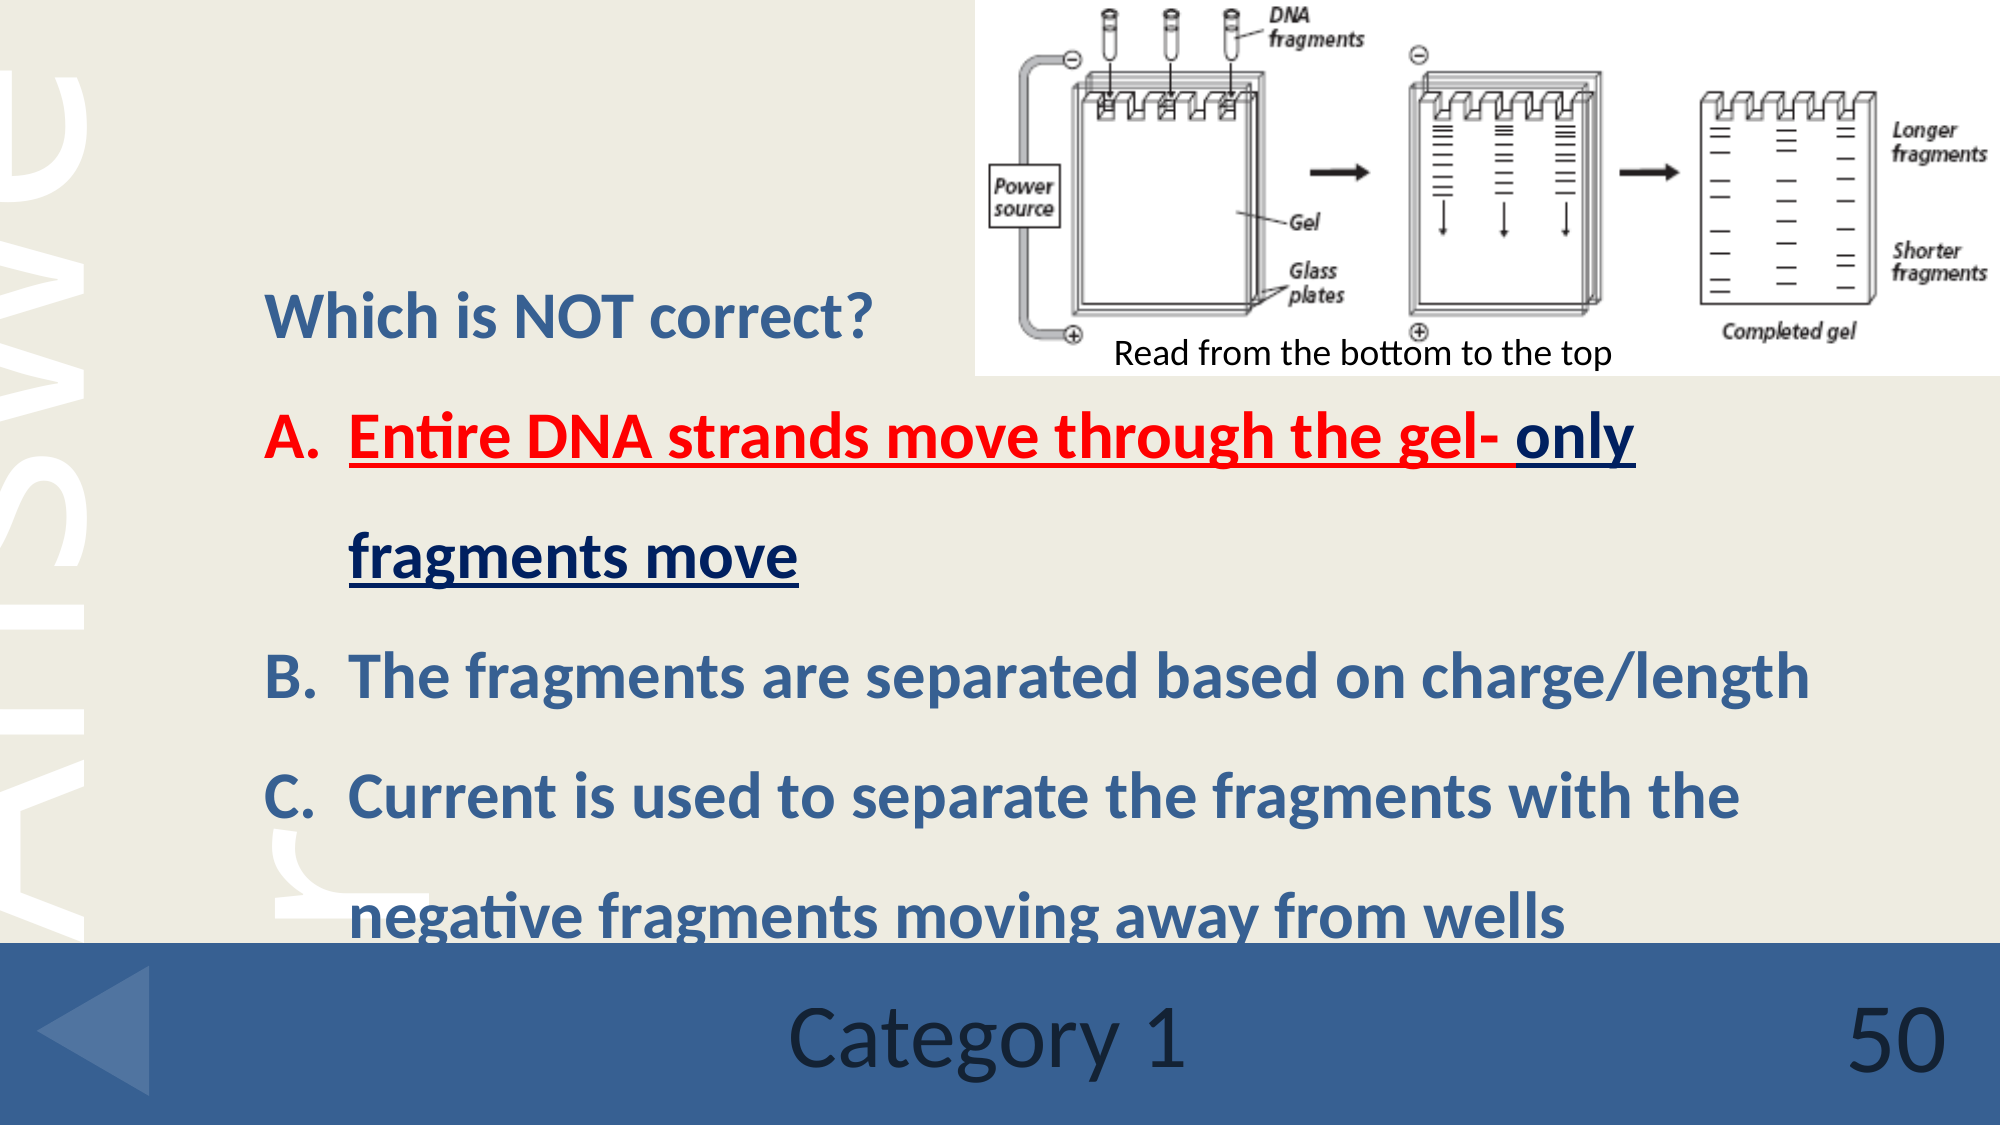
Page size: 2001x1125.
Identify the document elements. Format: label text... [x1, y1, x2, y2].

picture [974, 0, 2000, 376]
title Category 1 [88, 937, 1889, 1125]
list 50 [1889, 967, 1963, 1097]
list Which is NOT correct? Entire DNA strands move through the gel- only fragments move The fragments are separated based on charge/length Current is used to separate the fragments with the negative fragments moving away from wells All are correct [249, 350, 1925, 954]
